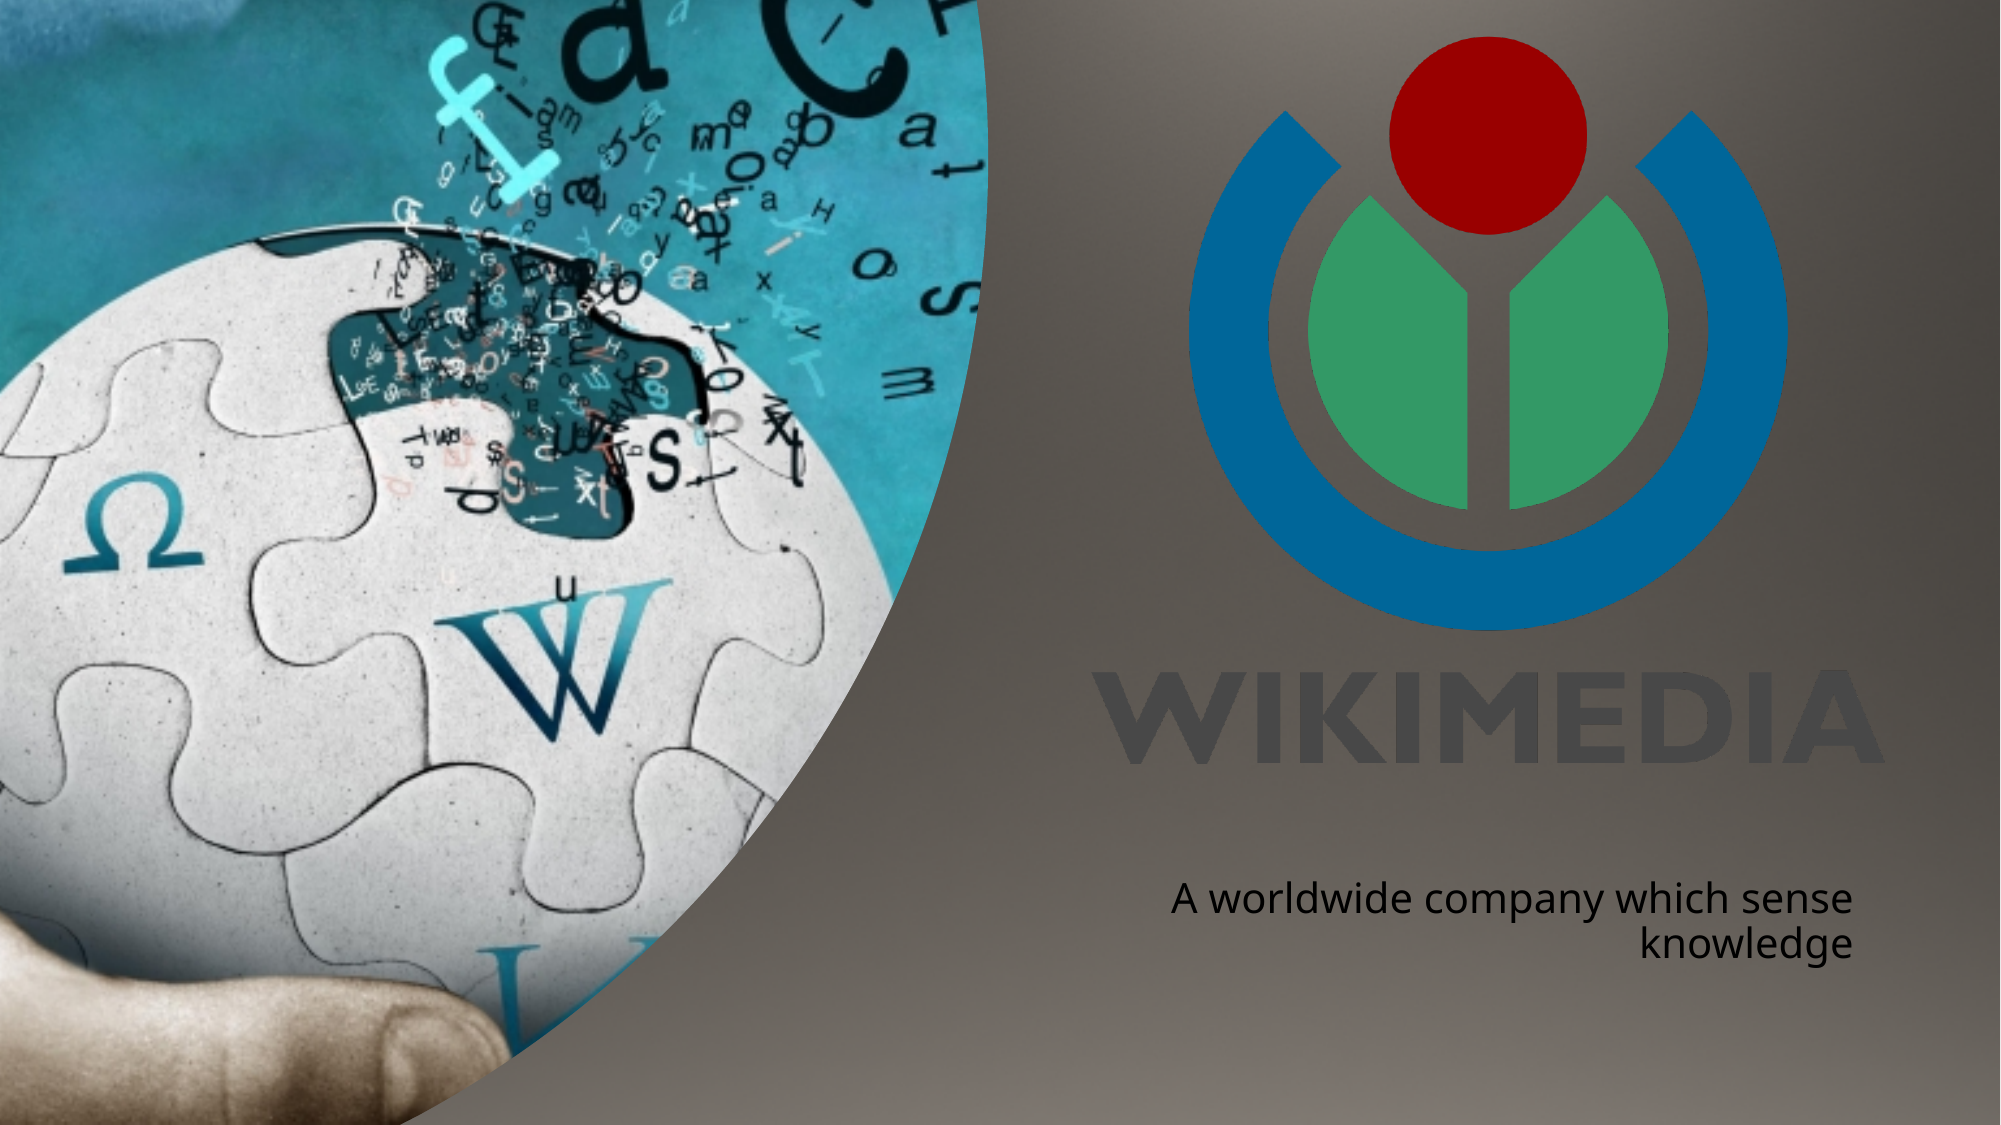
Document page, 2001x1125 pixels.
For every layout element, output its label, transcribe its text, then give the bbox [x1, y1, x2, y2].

picture [0, 0, 2001, 1125]
subtitle A worldwide company which sense knowledge [1106, 870, 1869, 1059]
